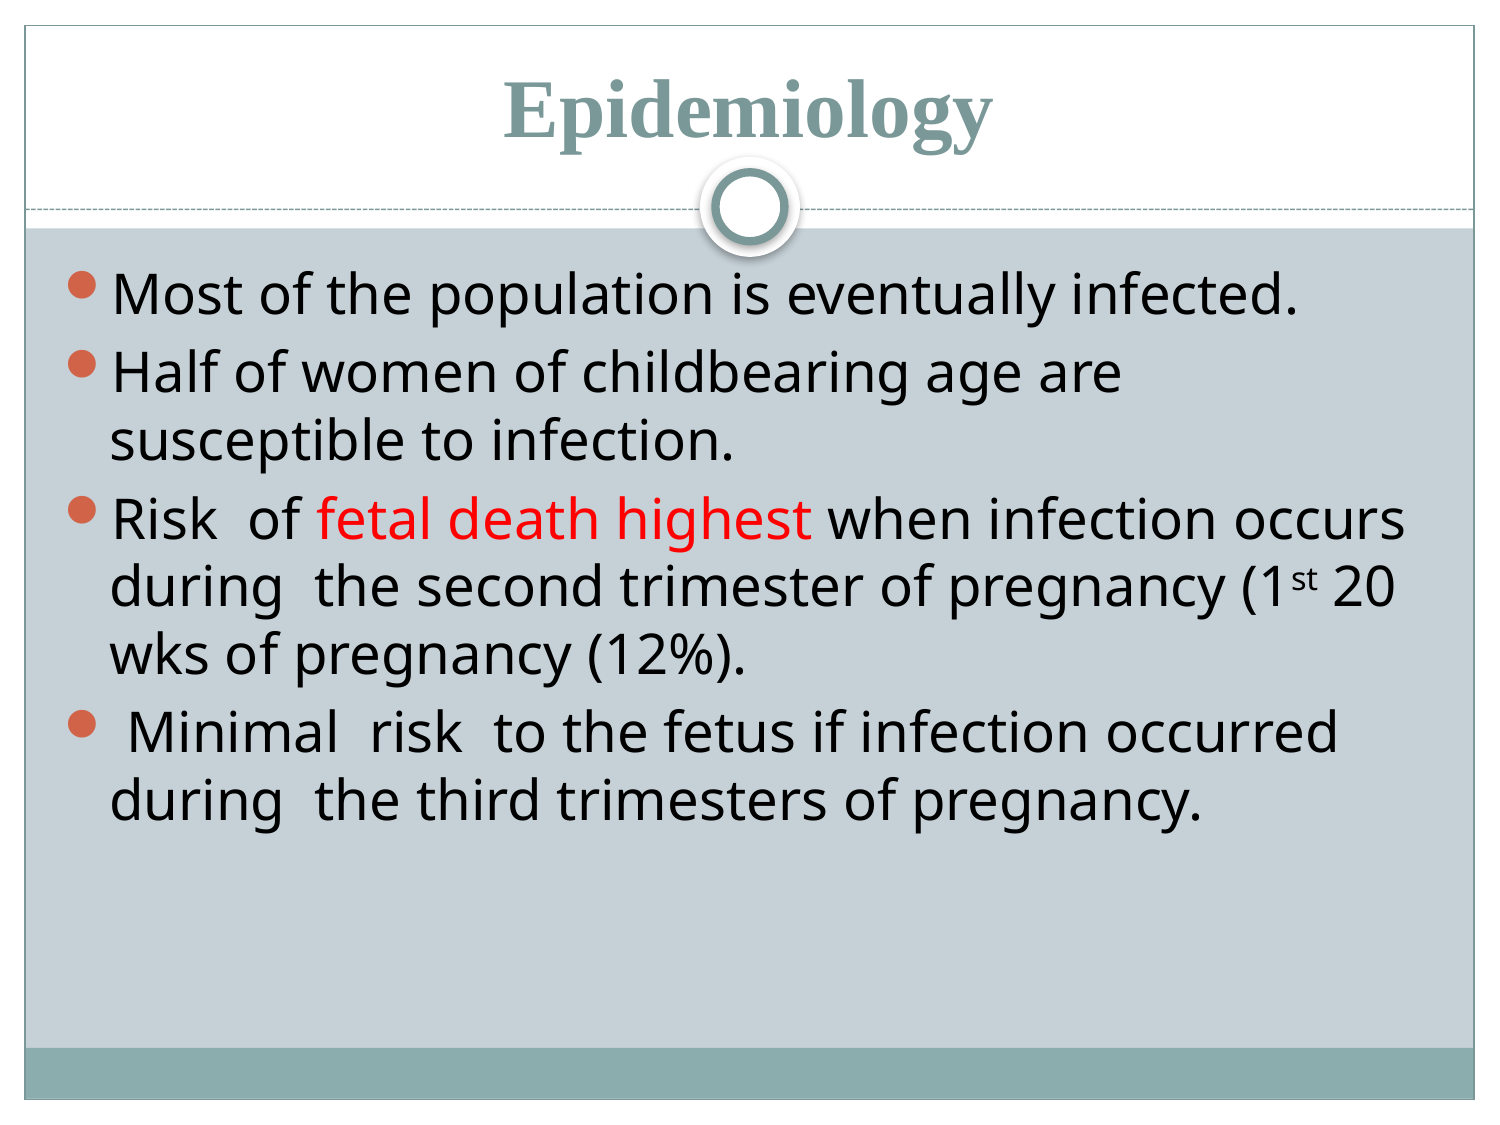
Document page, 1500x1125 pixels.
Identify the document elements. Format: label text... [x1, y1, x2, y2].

title Epidemiology [49, 37, 1450, 162]
list Most of the population is eventually infected. Half of women of childbearing age are susceptible to infection. Risk of fetal death highest when infection occurs during the second trimester of pregnancy (1st 20 wks of pregnancy (12%). Minimal risk to the fetus if infection occurred during the third trimesters of pregnancy. [49, 250, 1445, 1001]
